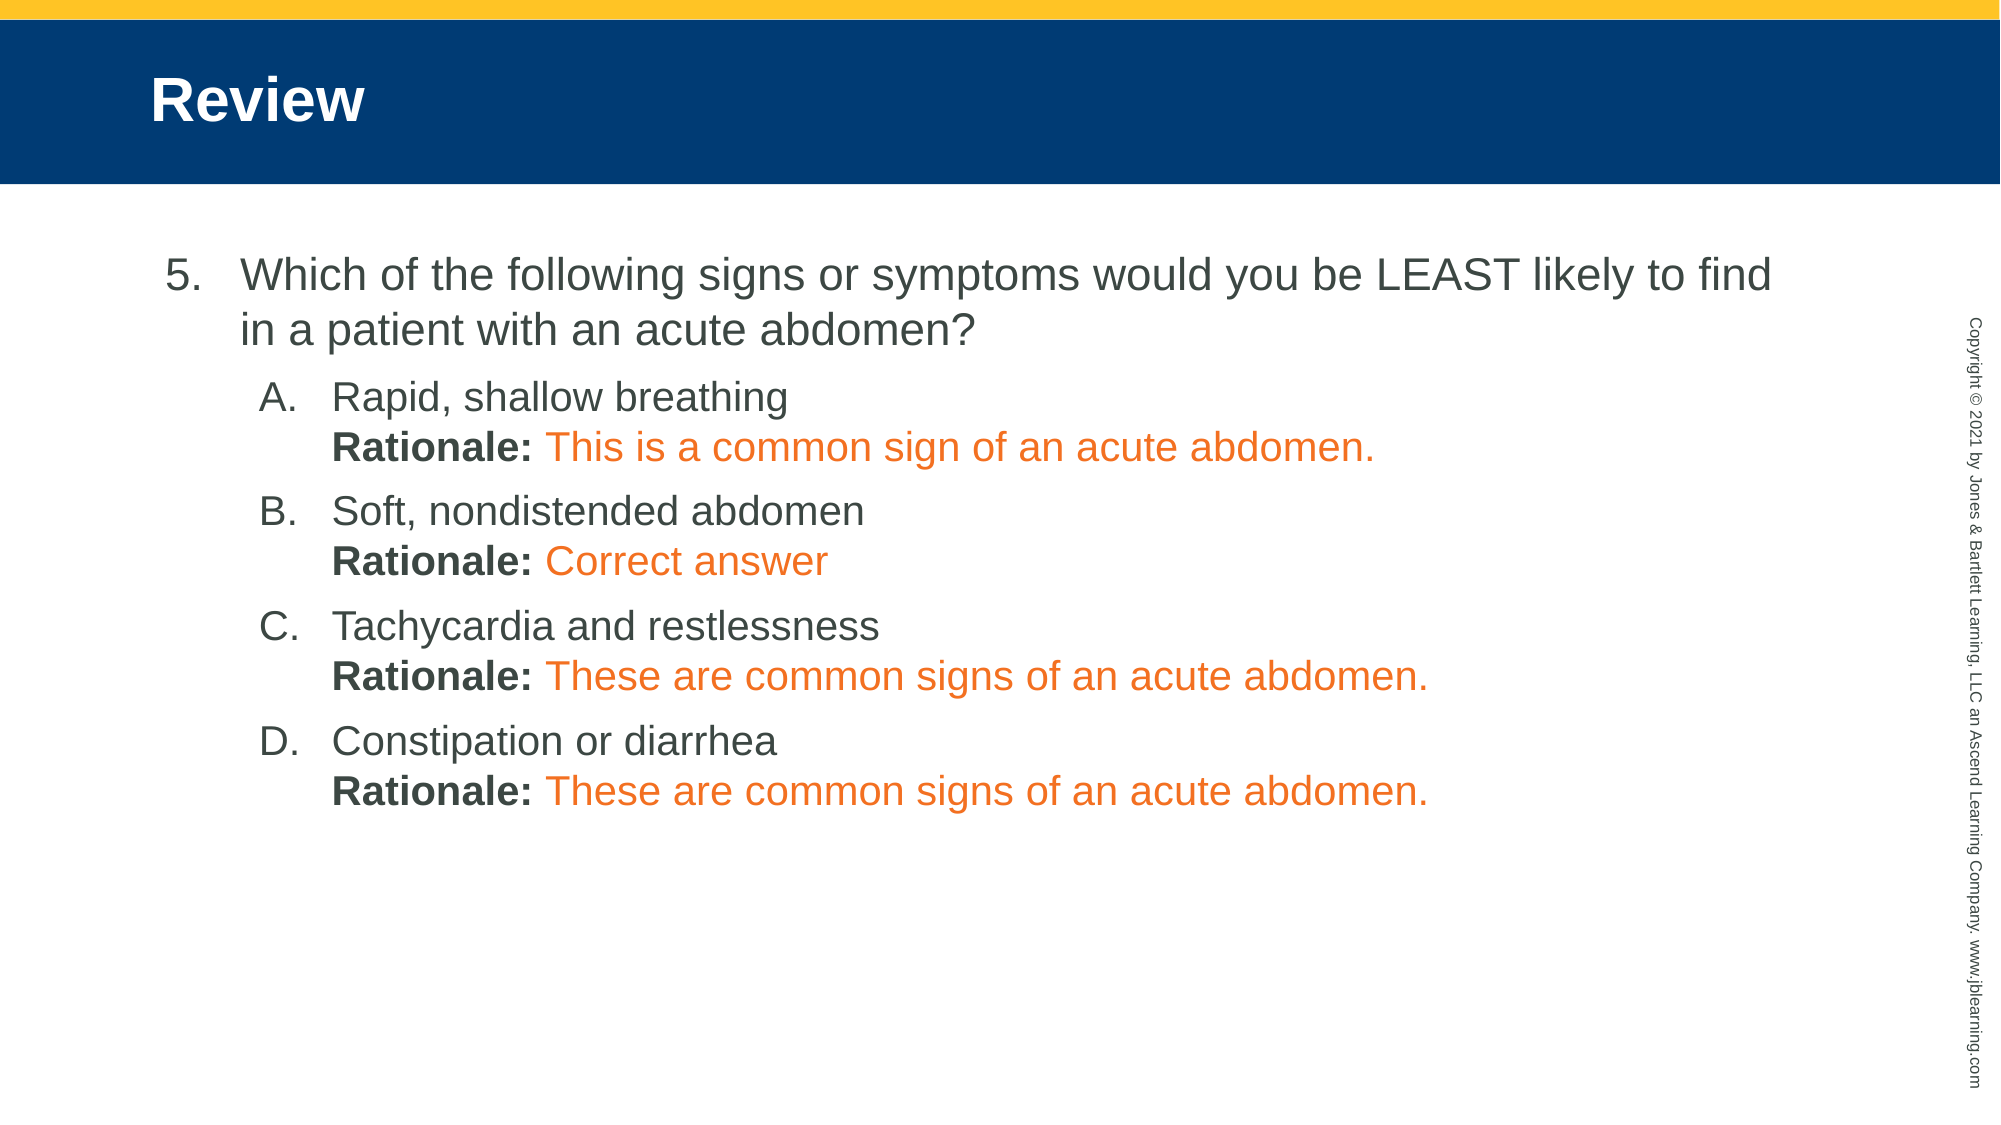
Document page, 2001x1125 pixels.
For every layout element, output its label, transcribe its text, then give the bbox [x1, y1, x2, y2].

list Which of the following signs or symptoms would you be LEAST likely to find in a patient with an acute abdomen? Rapid, shallow breathing Rationale: This is a common sign of an acute abdomen. Soft, nondistended abdomen Rationale: Correct answer Tachycardia and restlessness Rationale: These are common signs of an acute abdomen. Constipation or diarrhea Rationale: These are common signs of an acute abdomen. [150, 237, 1850, 1025]
title Review [0, 19, 2000, 185]
